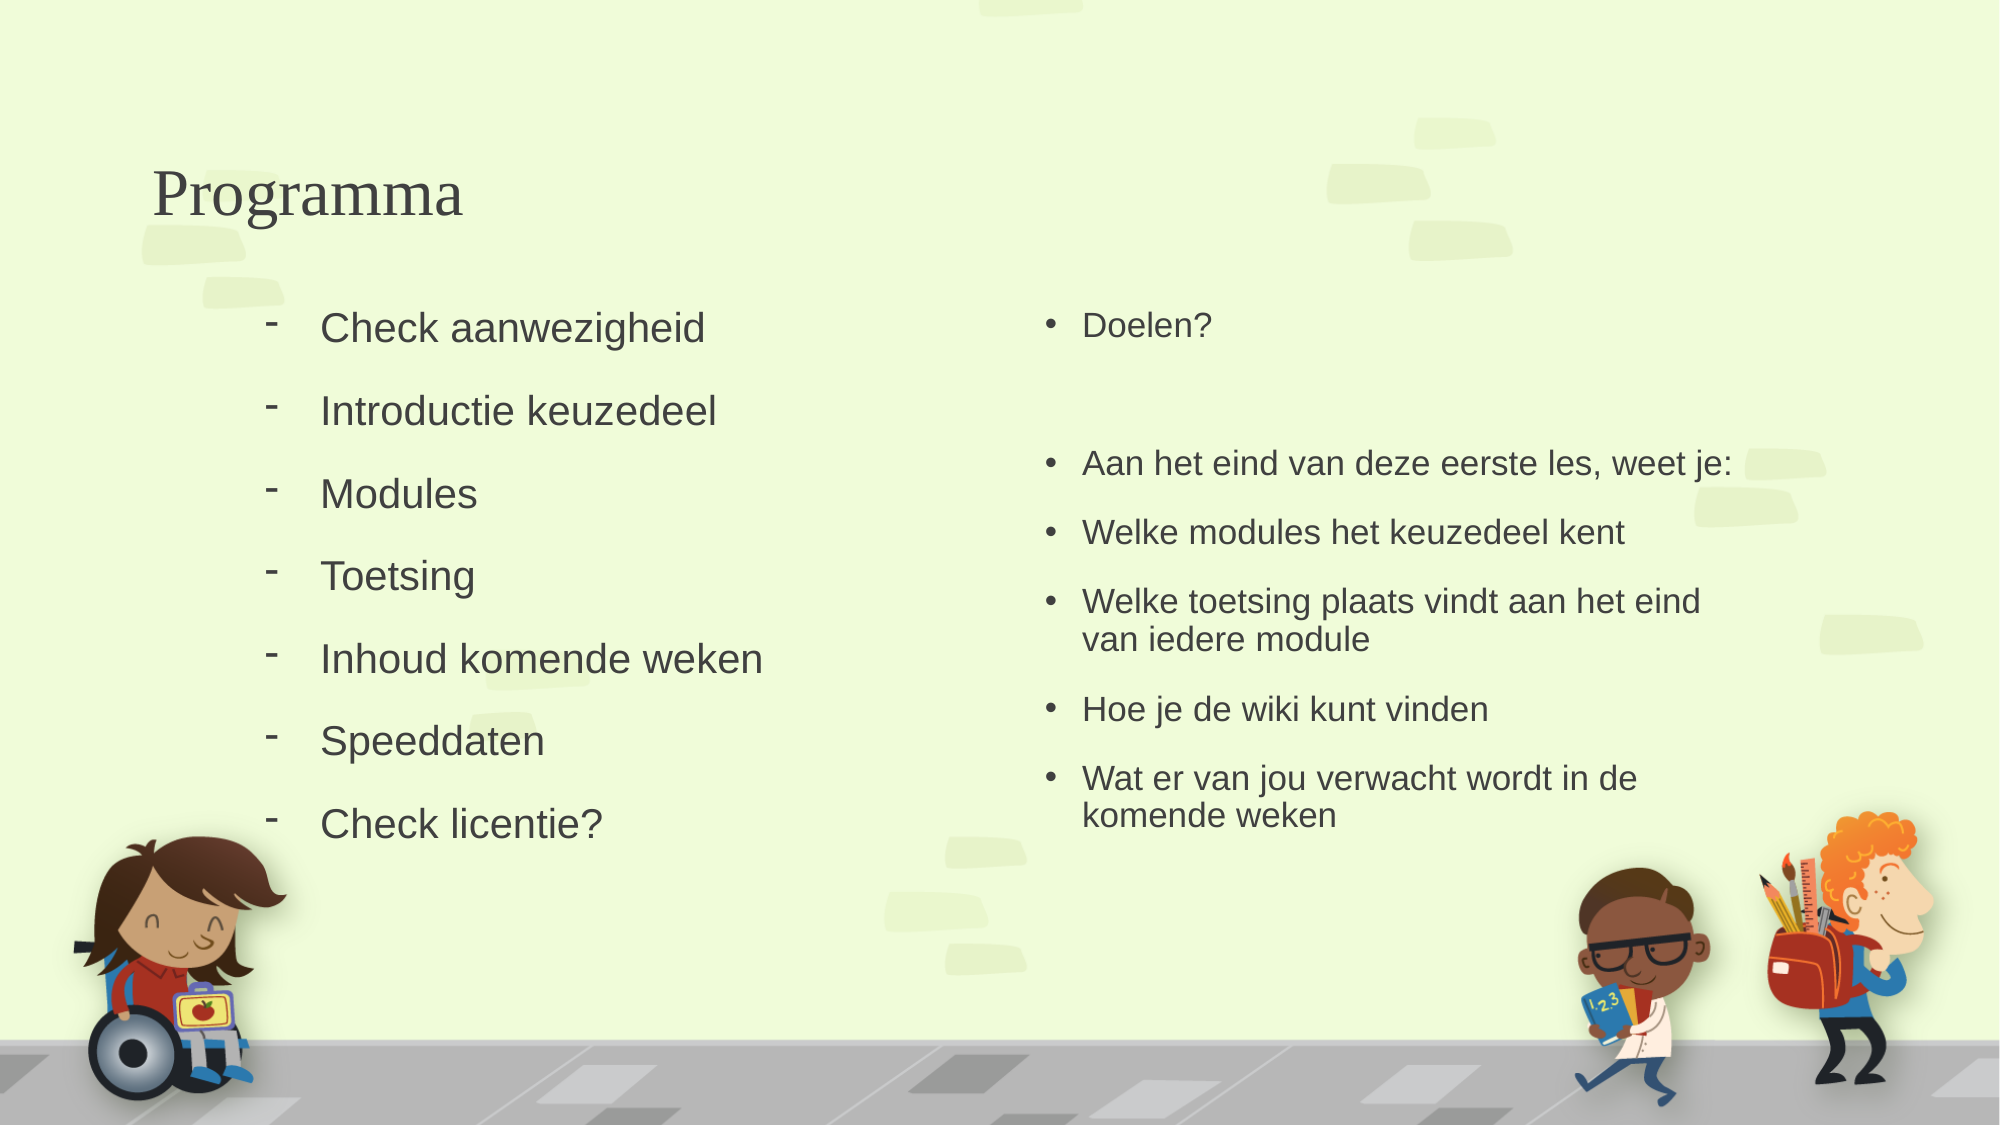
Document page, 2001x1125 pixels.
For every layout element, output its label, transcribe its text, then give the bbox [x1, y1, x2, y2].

title Programma [137, 59, 1750, 238]
list Check aanwezigheid Introductie keuzedeel Modules Toetsing Inhoud komende weken Speeddaten Check licentie? [249, 299, 970, 870]
list Doelen? Aan het eind van deze eerste les, weet je: Welke modules het keuzedeel kent Welke toetsing plaats vindt aan het eind van iedere module Hoe je de wiki kunt vinden Wat er van jou verwacht wordt in de komende weken [1029, 299, 1750, 870]
picture [0, 0, 2000, 1125]
